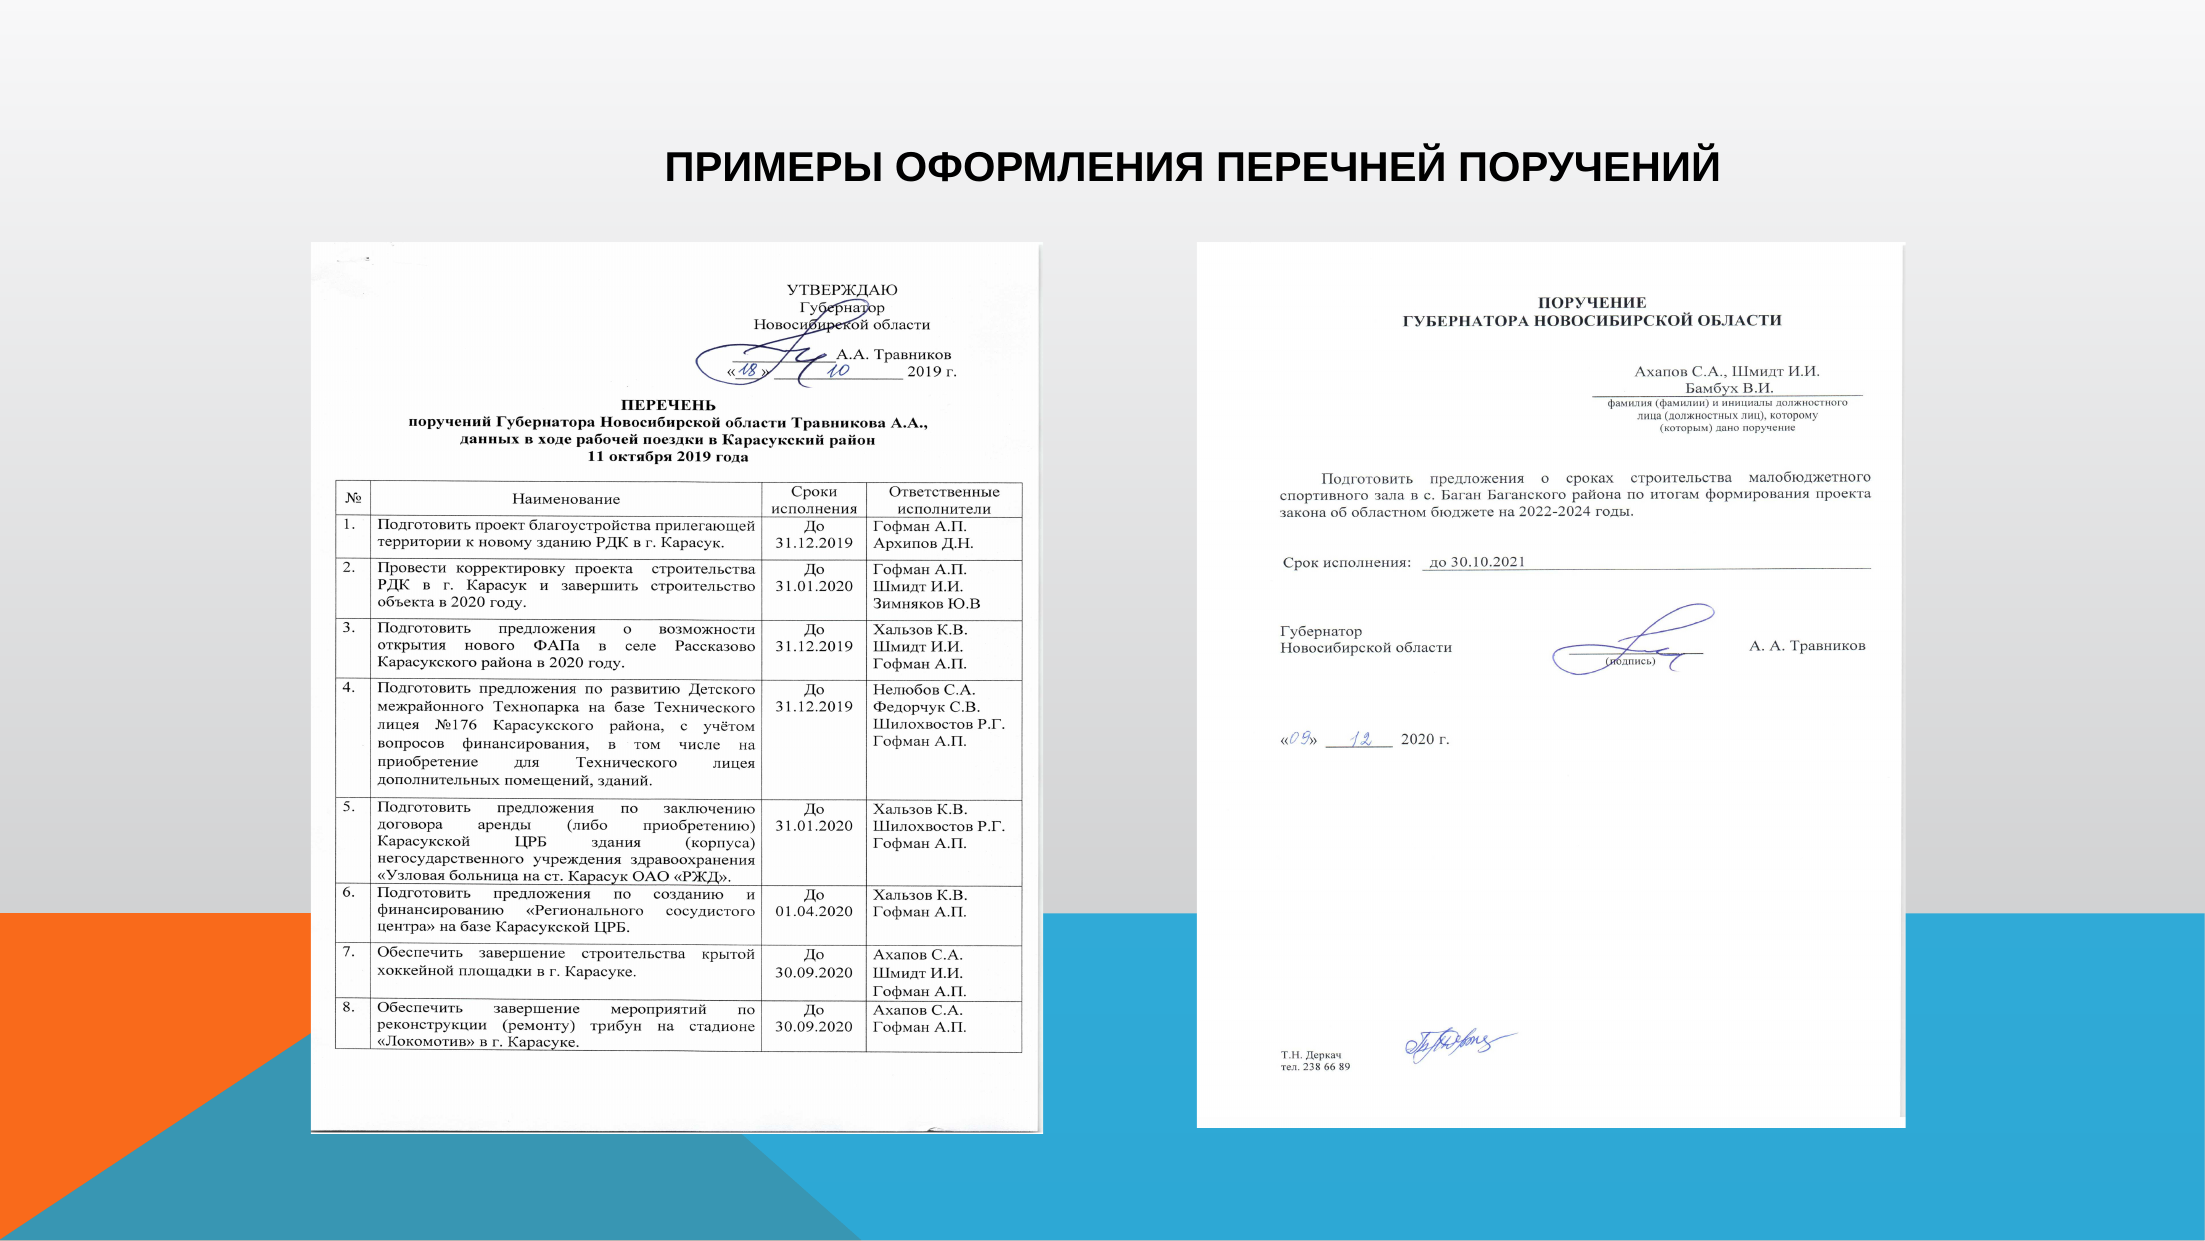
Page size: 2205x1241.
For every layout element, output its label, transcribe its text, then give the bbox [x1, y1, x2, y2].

picture [310, 241, 1044, 1134]
title Примеры оформления перечней поручений [240, 53, 2146, 278]
picture [1196, 241, 1906, 1129]
